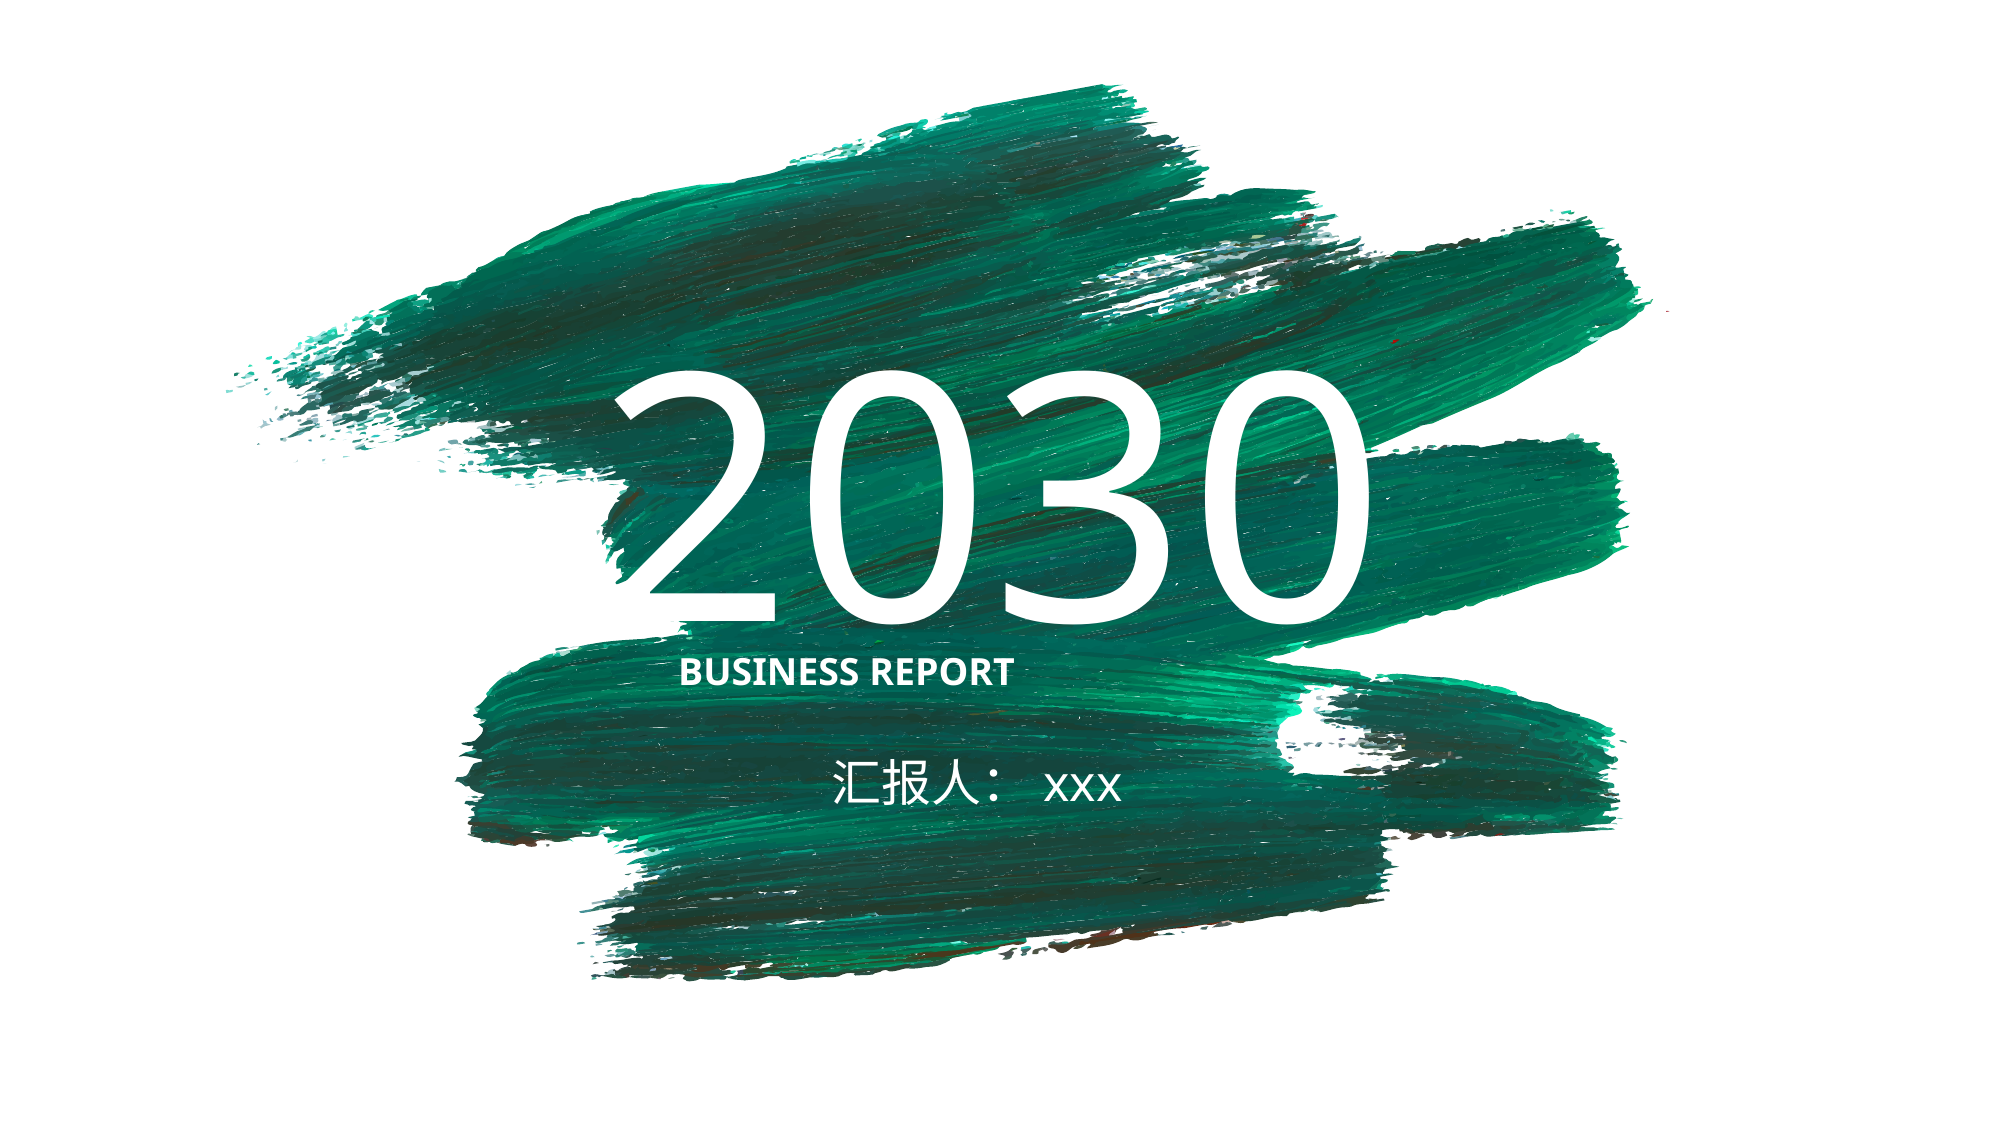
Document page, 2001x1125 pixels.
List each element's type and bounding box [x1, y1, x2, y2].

picture [265, 112, 1704, 968]
